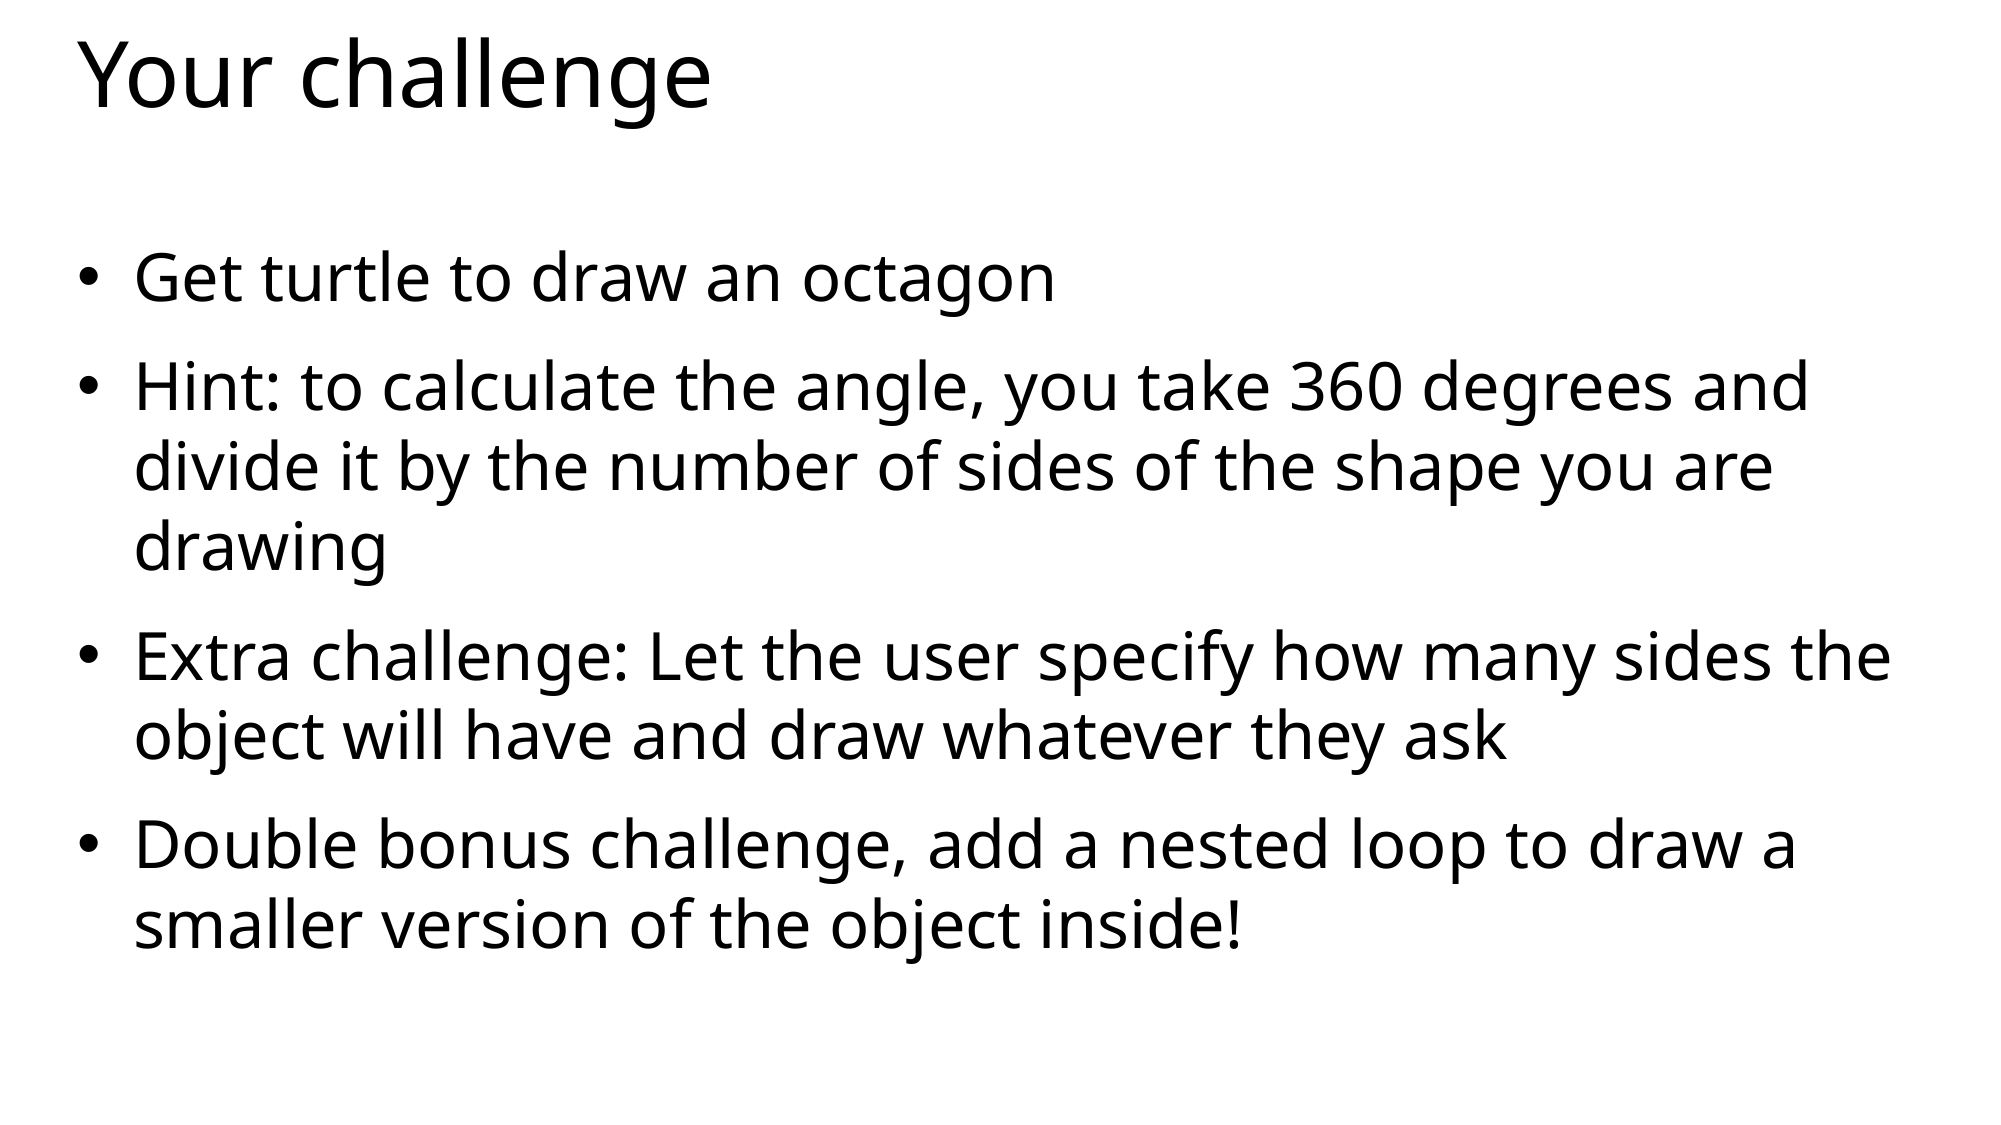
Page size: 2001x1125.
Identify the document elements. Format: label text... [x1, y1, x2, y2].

title Your challenge [62, 29, 1953, 205]
list Get turtle to draw an octagon Hint: to calculate the angle, you take 360 degrees and divide it by the number of sides of the shape you are drawing Extra challenge: Let the user specify how many sides the object will have and draw whatever they ask Double bonus challenge, add a nested loop to draw a smaller version of the object inside! [62, 227, 1953, 1096]
